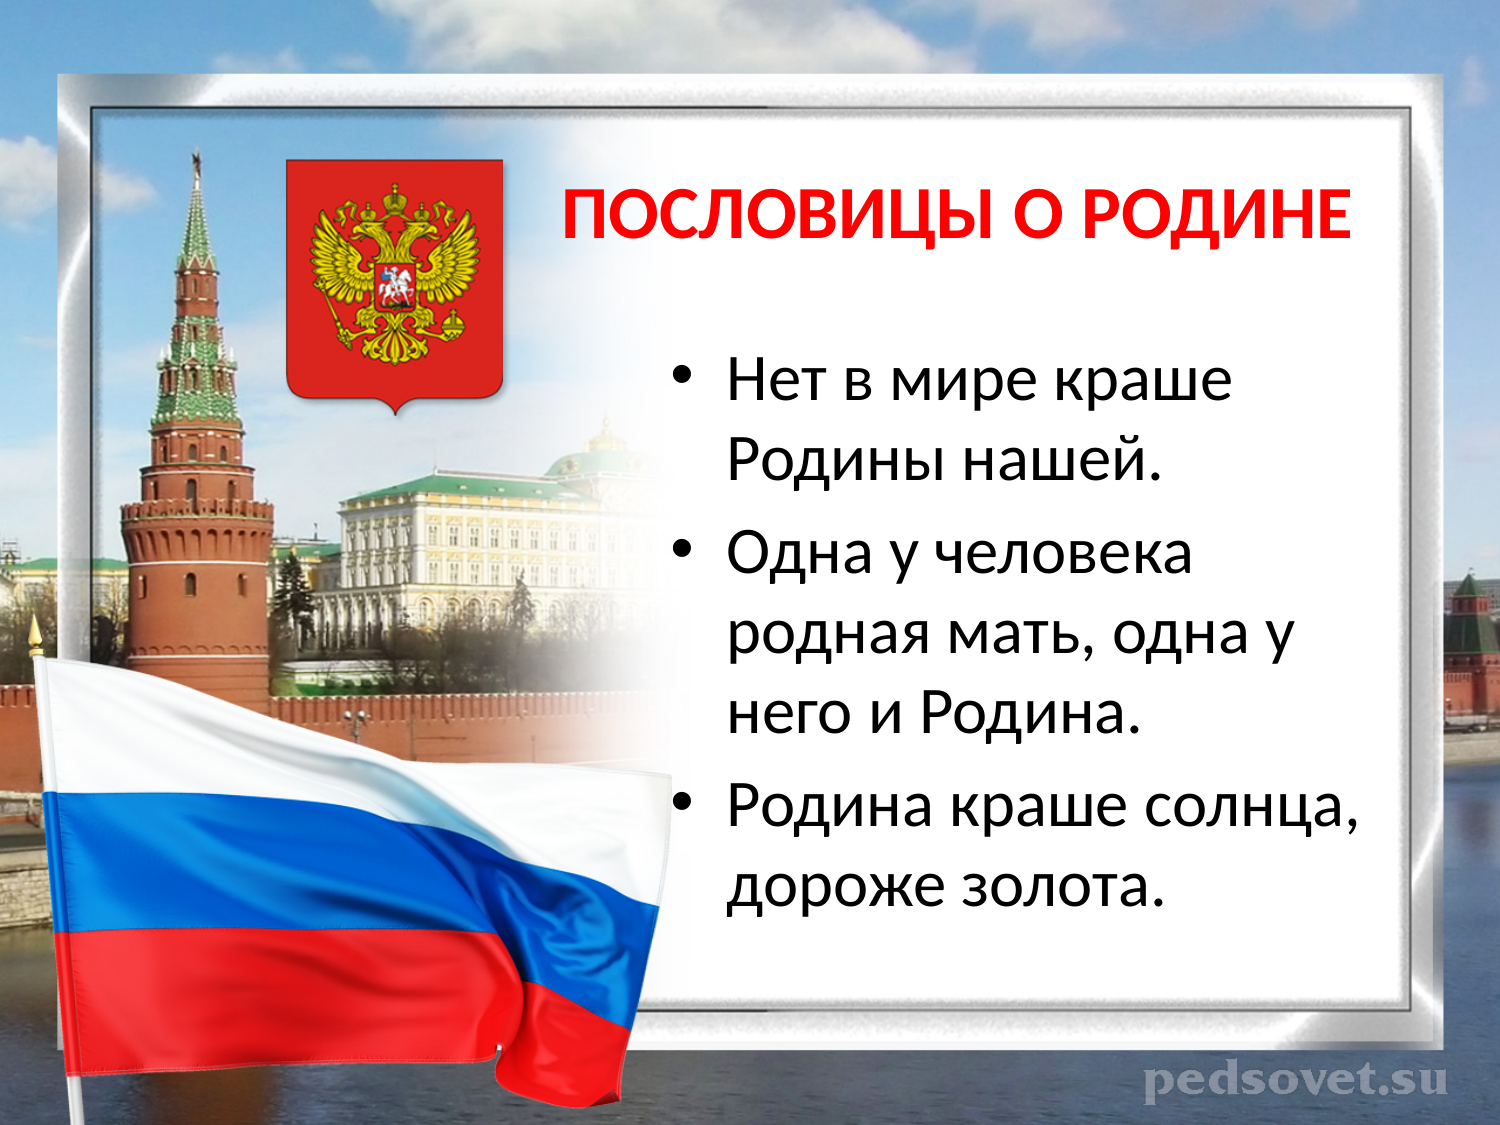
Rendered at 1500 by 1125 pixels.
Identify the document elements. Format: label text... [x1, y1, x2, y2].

title ПОСЛОВИЦЫ О РОДИНЕ [501, 137, 1414, 279]
picture [0, 0, 1500, 1125]
list Нет в мире краше Родины нашей. Одна у человека родная мать, одна у него и Родина. Родина краше солнца, дороже золота. [655, 326, 1425, 1005]
